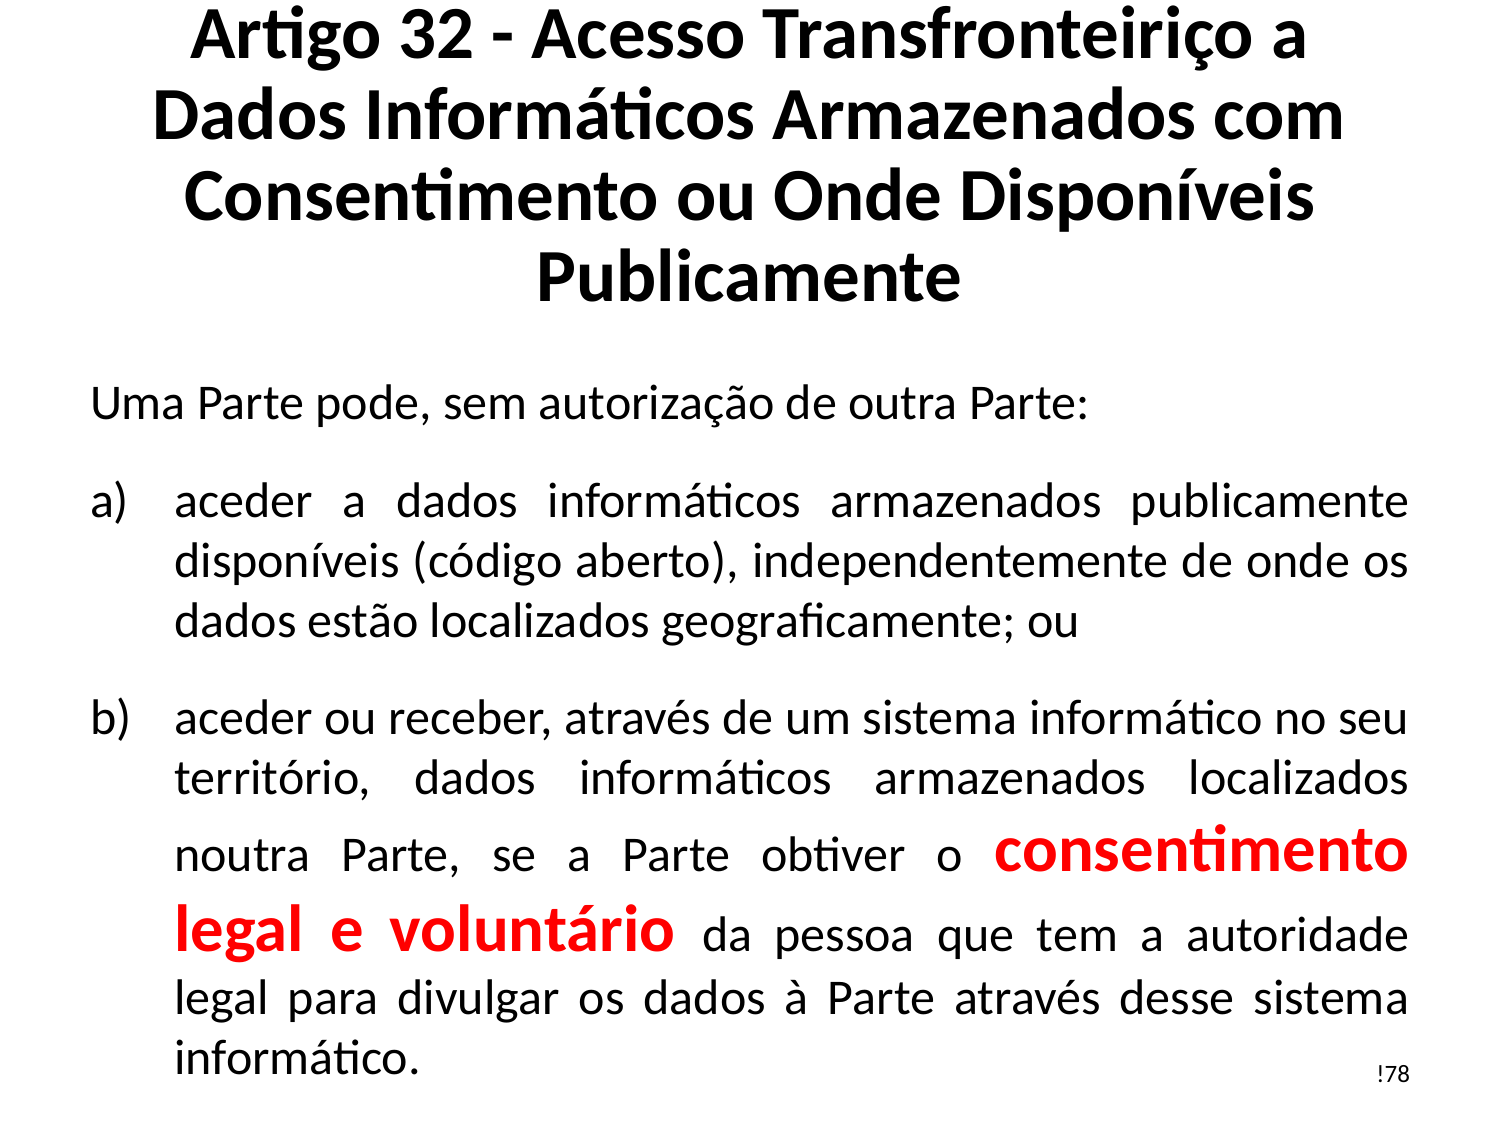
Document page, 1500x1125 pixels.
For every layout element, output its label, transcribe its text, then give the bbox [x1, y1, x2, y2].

list Uma Parte pode, sem autorização de outra Parte: aceder a dados informáticos armazenados publicamente disponíveis (código aberto), independentemente de onde os dados estão localizados geograficamente; ou aceder ou receber, através de um sistema informático no seu território, dados informáticos armazenados localizados noutra Parte, se a Parte obtiver o consentimento legal e voluntário da pessoa que tem a autoridade legal para divulgar os dados à Parte através desse sistema informático. [75, 362, 1425, 1045]
slide_number !78 [1074, 1045, 1425, 1103]
title Artigo 32 - Acesso Transfronteiriço a Dados Informáticos Armazenados com Consentimento ou Onde Disponíveis Publicamente [75, 45, 1425, 266]
